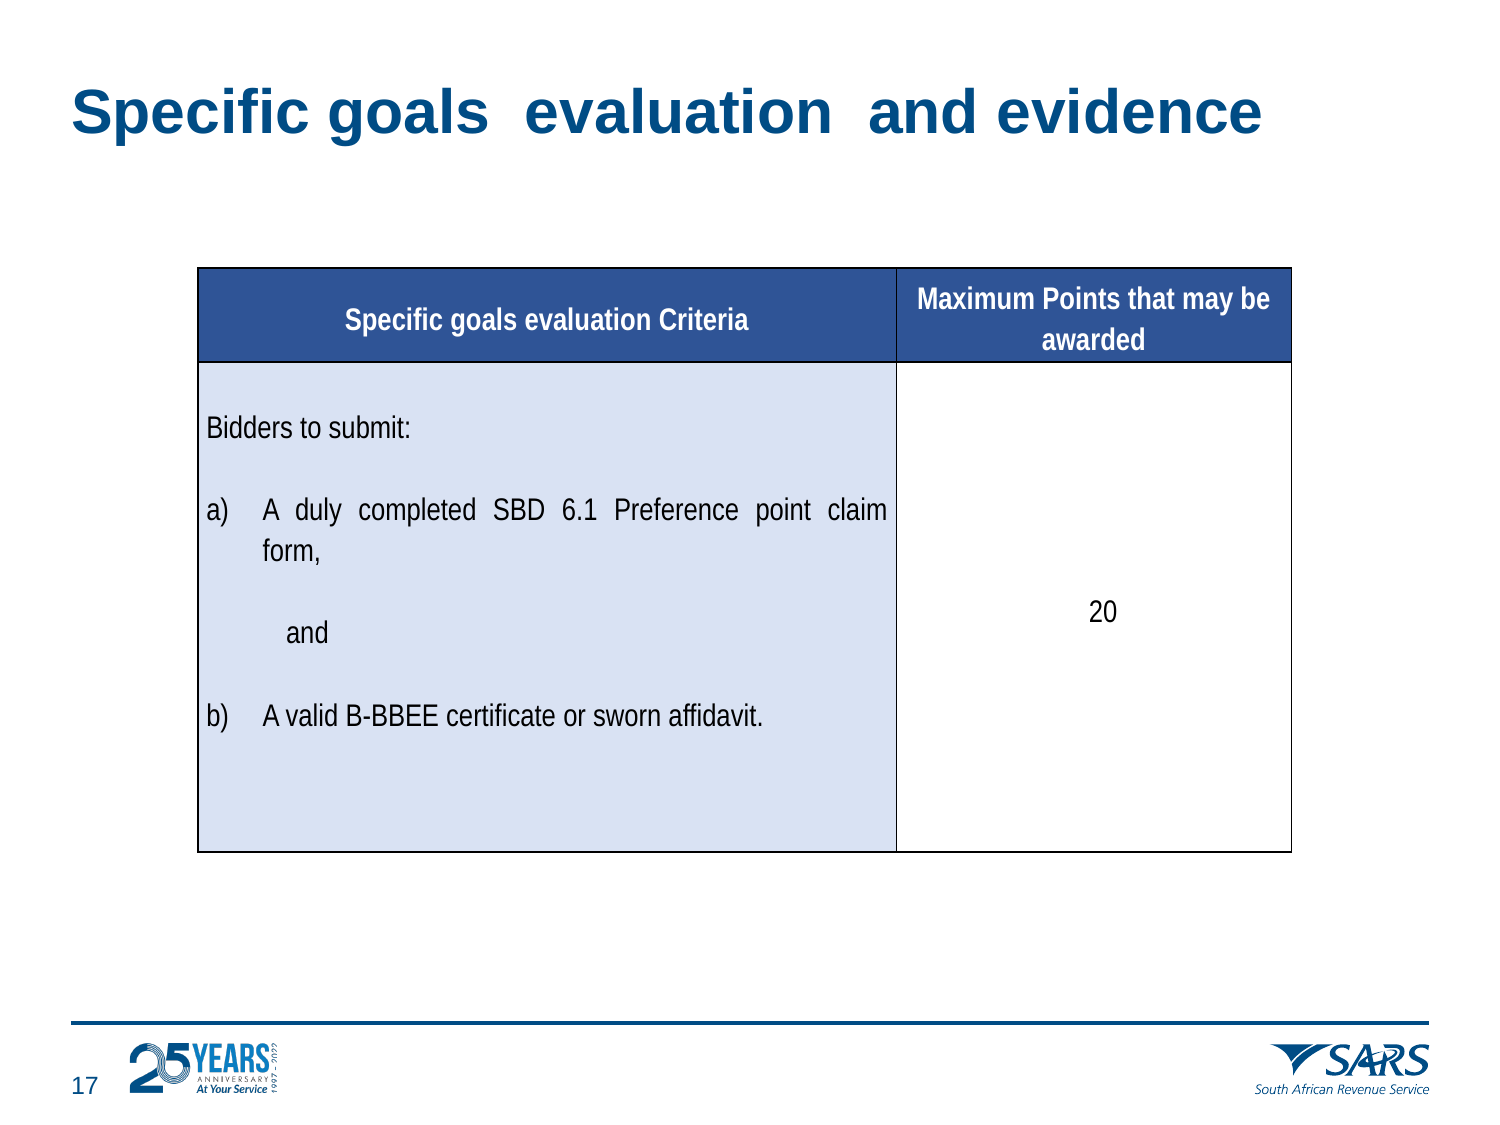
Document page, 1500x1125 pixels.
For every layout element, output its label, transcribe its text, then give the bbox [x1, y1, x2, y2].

table_header Specific goals evaluation Criteria [199, 269, 896, 361]
table_header Maximum Points that may be awarded [897, 269, 1291, 361]
slide_number 16 [56, 1054, 394, 1115]
table_cell 20 [897, 363, 1291, 851]
table_cell Bidders to submit: A duly completed SBD 6.1 Preference point claim form, and A valid B-BBEE certificate or sworn affidavit. [199, 363, 896, 851]
title Specific goals evaluation and evidence [56, 72, 1350, 160]
